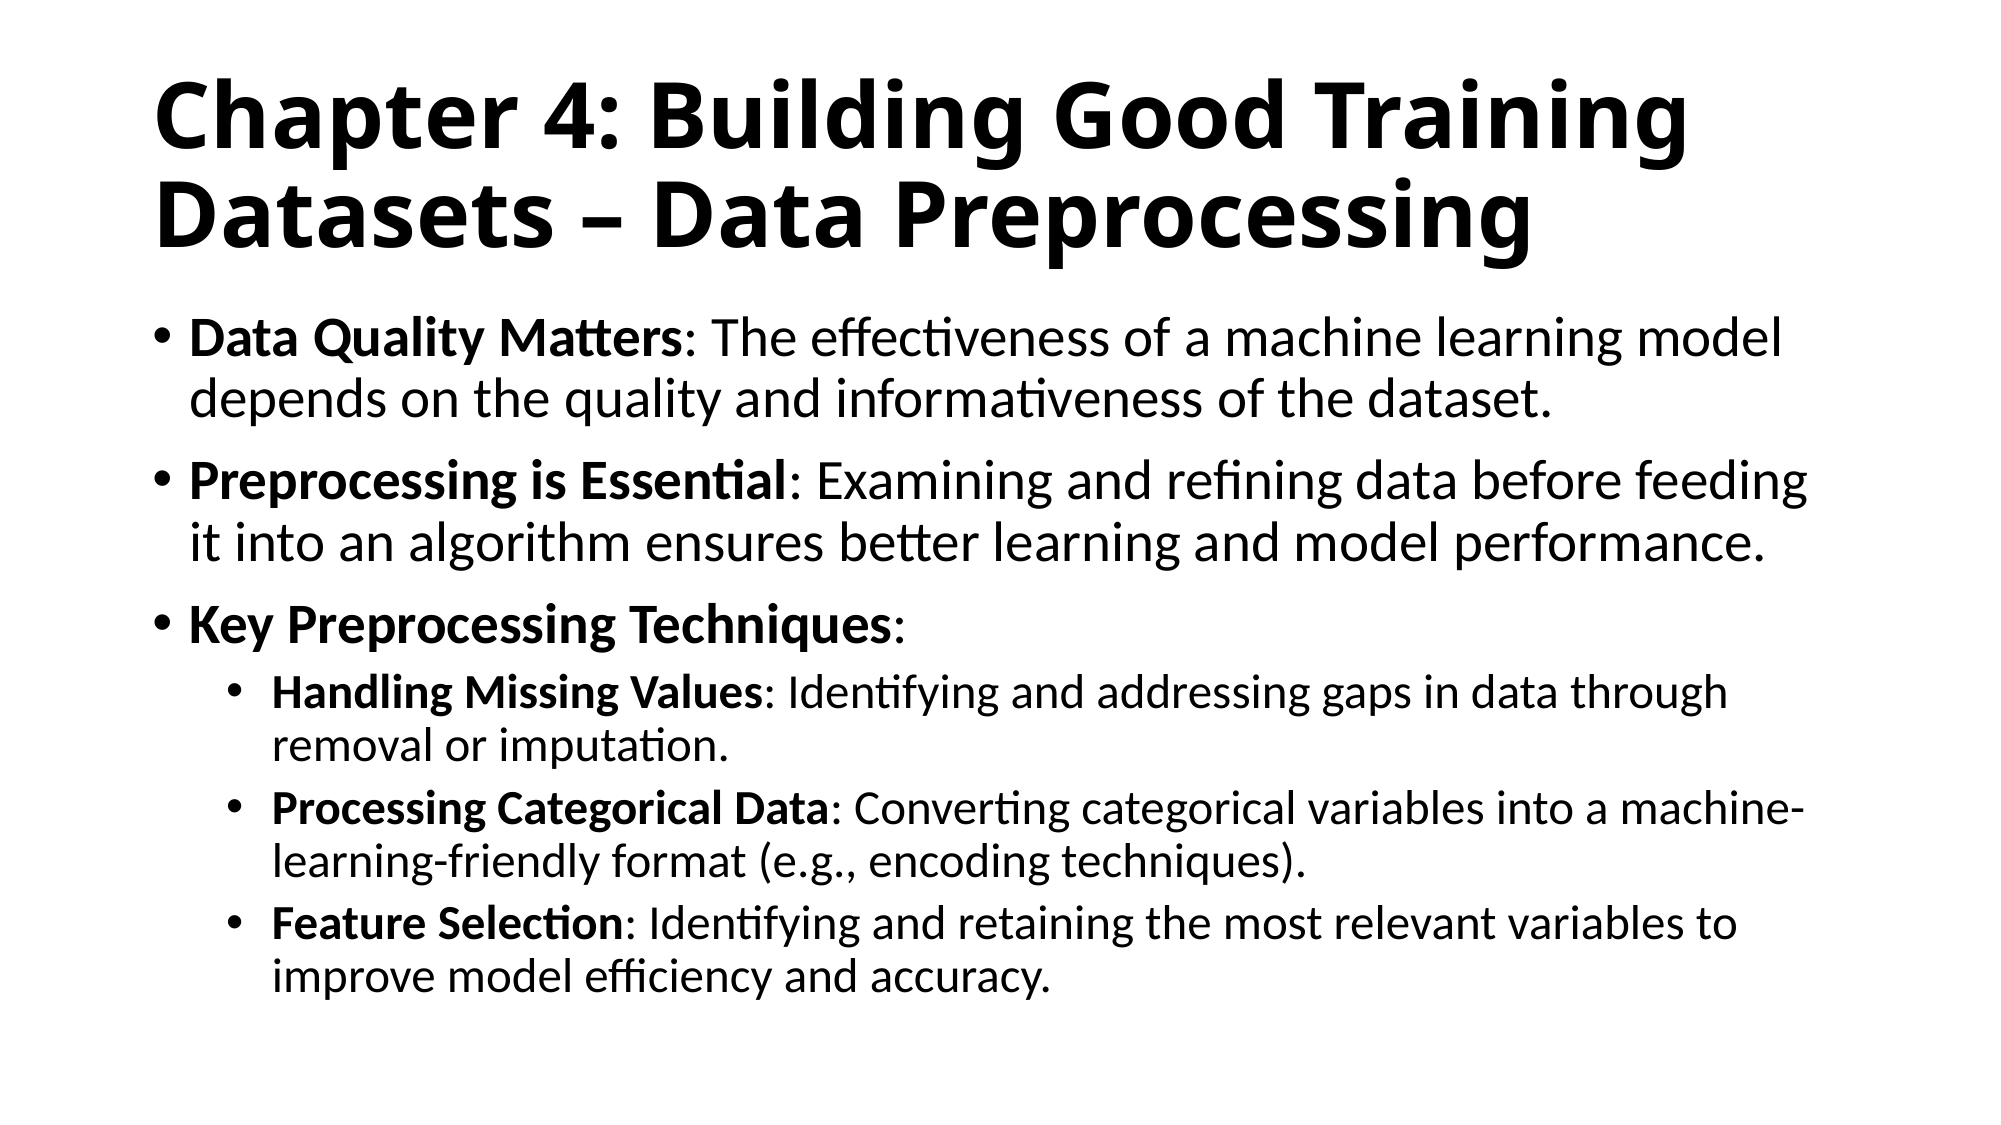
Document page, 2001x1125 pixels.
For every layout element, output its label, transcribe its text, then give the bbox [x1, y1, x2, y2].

title Chapter 4: Building Good Training Datasets – Data Preprocessing [137, 59, 1863, 278]
list Data Quality Matters: The effectiveness of a machine learning model depends on the quality and informativeness of the dataset. Preprocessing is Essential: Examining and refining data before feeding it into an algorithm ensures better learning and model performance. Key Preprocessing Techniques: Handling Missing Values: Identifying and addressing gaps in data through removal or imputation. Processing Categorical Data: Converting categorical variables into a machine-learning-friendly format (e.g., encoding techniques). Feature Selection: Identifying and retaining the most relevant variables to improve model efficiency and accuracy. [137, 299, 1863, 1014]
